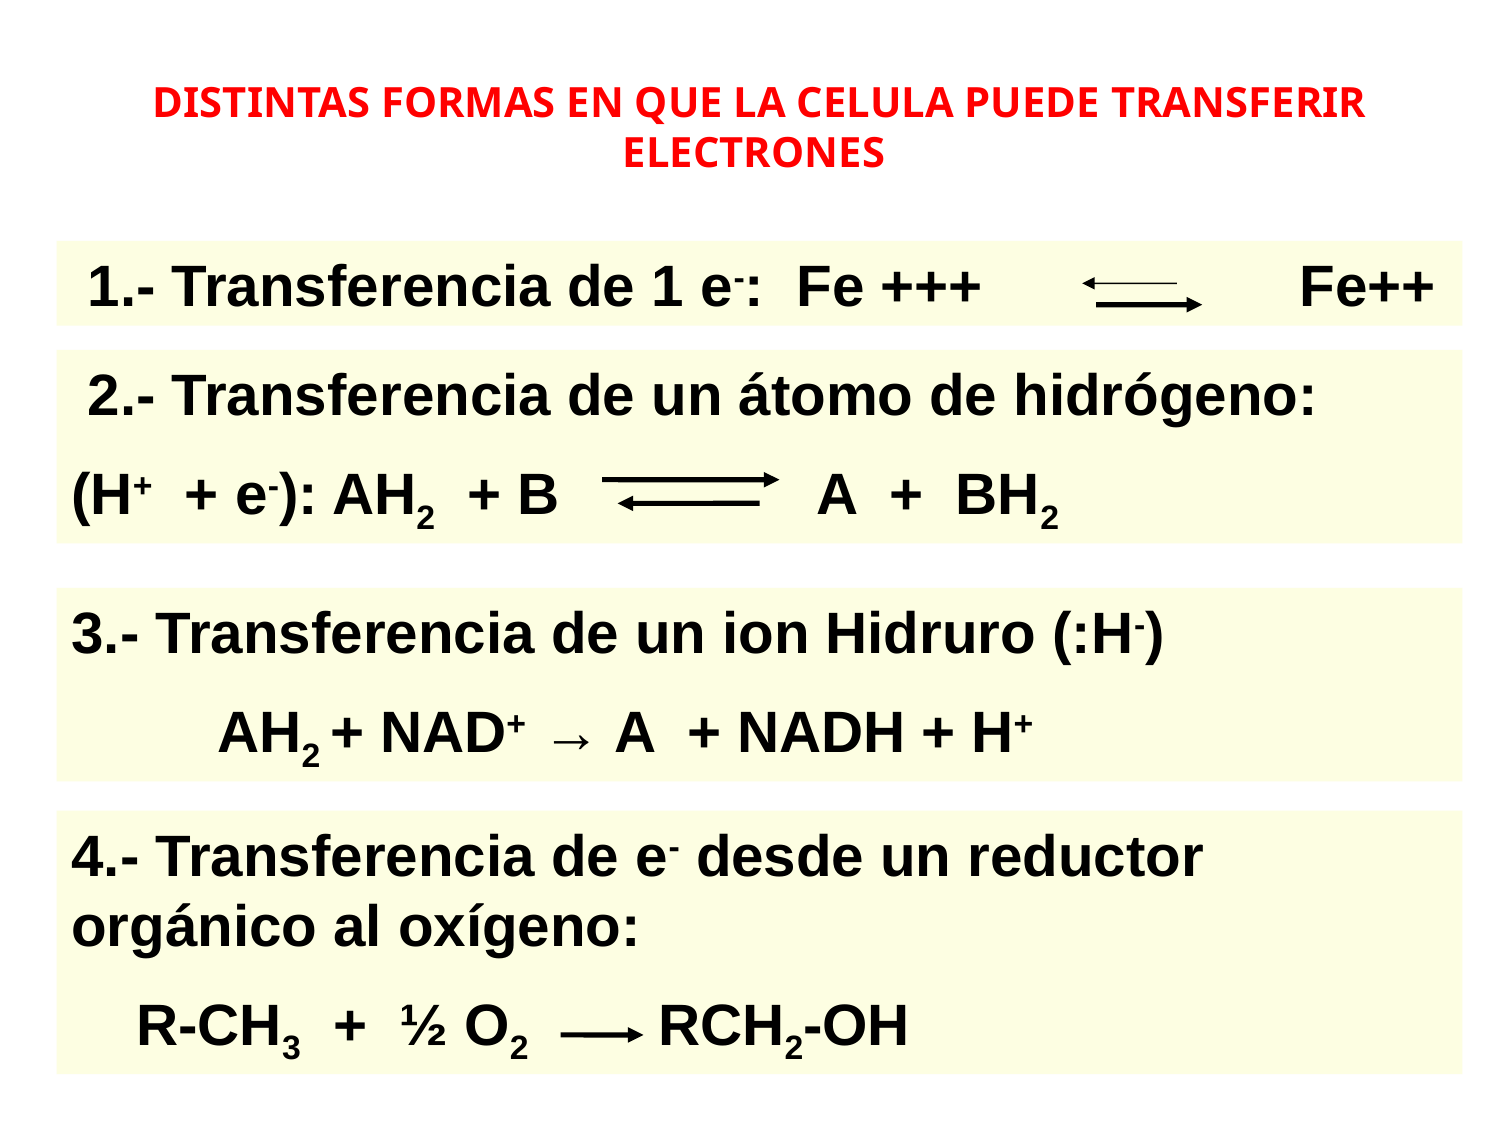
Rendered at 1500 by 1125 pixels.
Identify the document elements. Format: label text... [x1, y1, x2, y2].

text_box 4.- Transferencia de e- desde un reductor orgánico al oxígeno: R-CH3 + ½ O2 RCH2-OH [56, 810, 1463, 1075]
text_box 2.- Transferencia de un átomo de hidrógeno: (H+ + e-): AH2 + B A + BH2 [56, 349, 1463, 544]
text_box [560, 1028, 644, 1042]
text_box [602, 473, 780, 486]
text_box [617, 497, 760, 510]
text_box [56, 240, 1463, 327]
text_box 3.- Transferencia de un ion Hidruro (:H-) AH2 + NAD+ → A + NADH + H+ [56, 587, 1463, 782]
text_box DISTINTAS FORMAS EN QUE LA CELULA PUEDE TRANSFERIR ELECTRONES [56, 68, 1463, 184]
